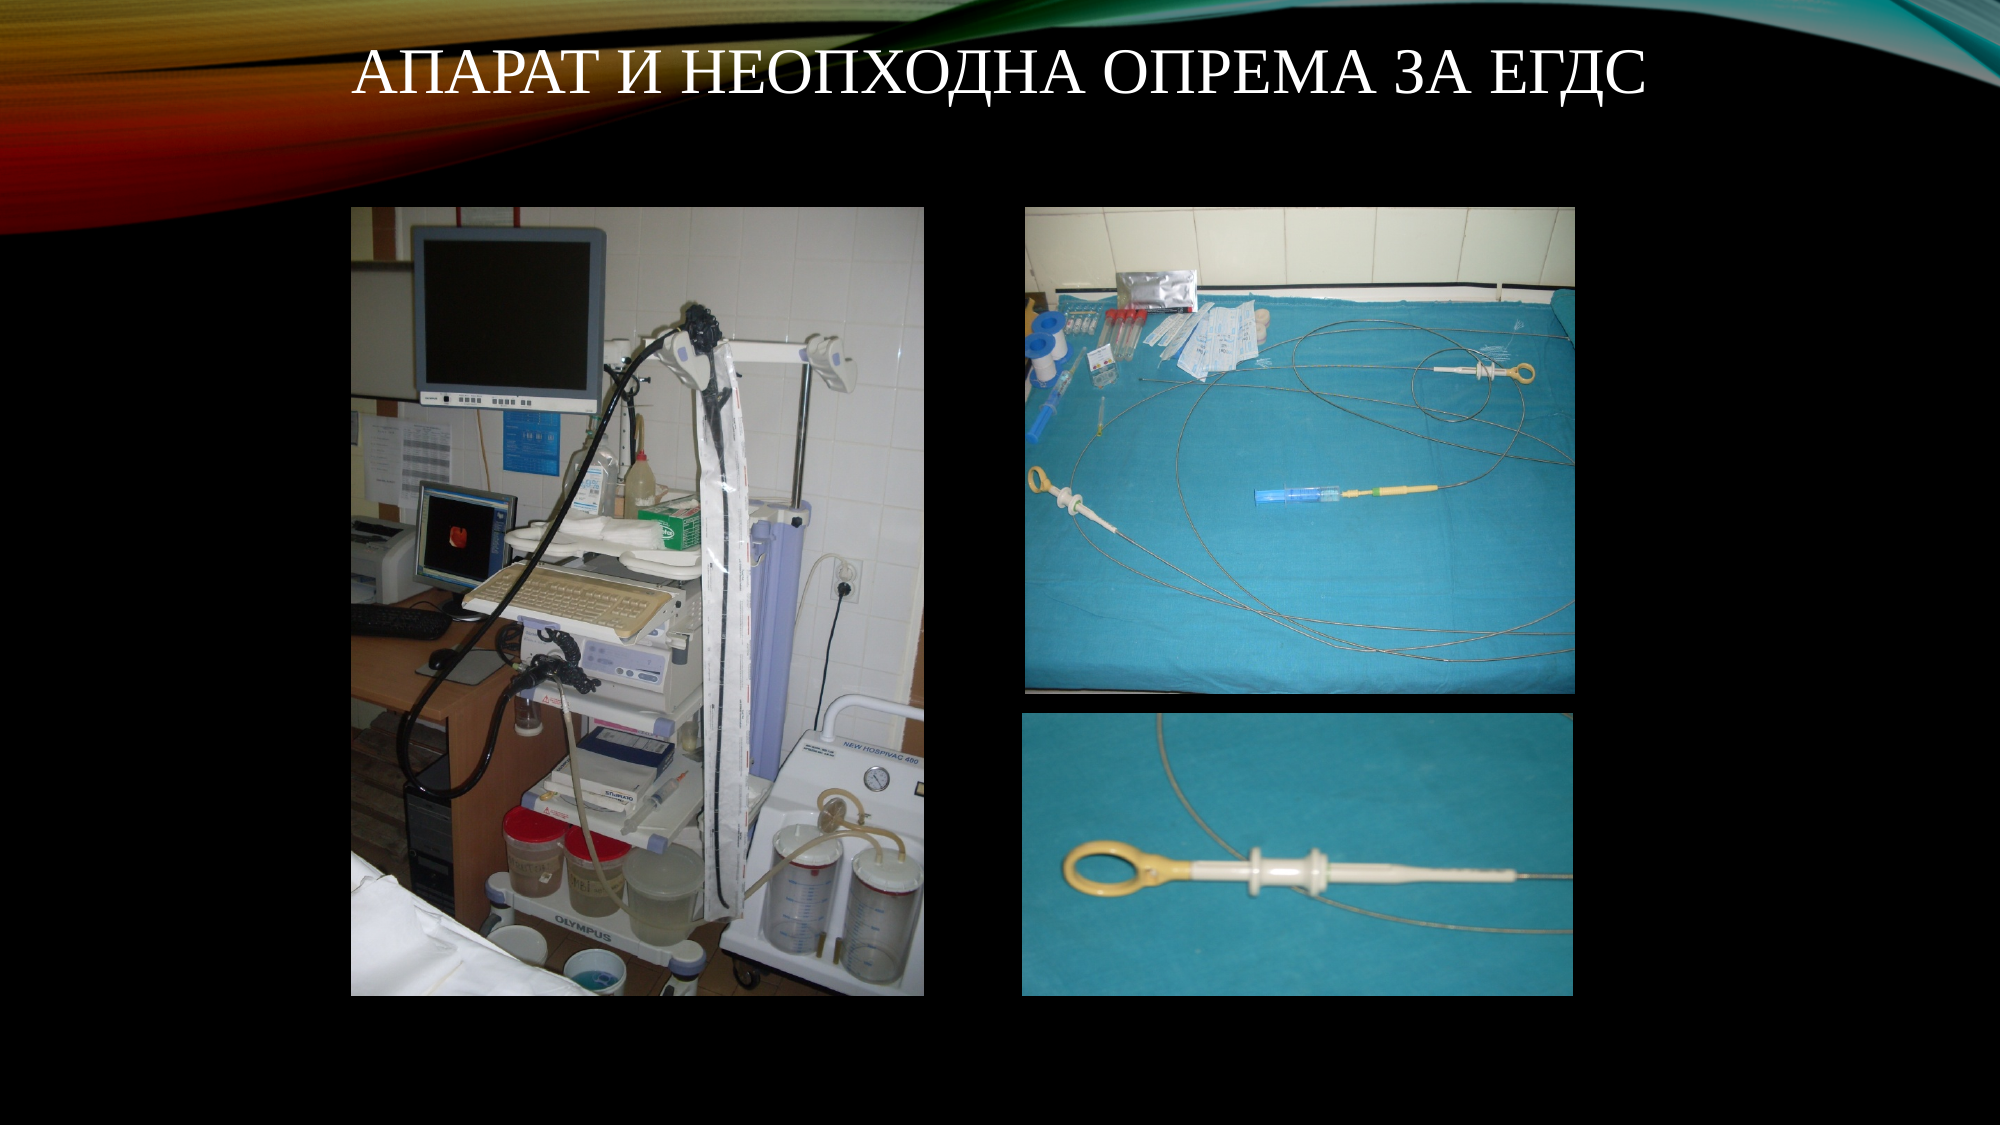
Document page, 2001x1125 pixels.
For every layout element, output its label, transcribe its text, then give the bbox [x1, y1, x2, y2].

picture [0, 0, 2000, 996]
picture [1022, 713, 1573, 996]
title Апарат и неопходна опрема за ЕГДС [324, 0, 1675, 145]
